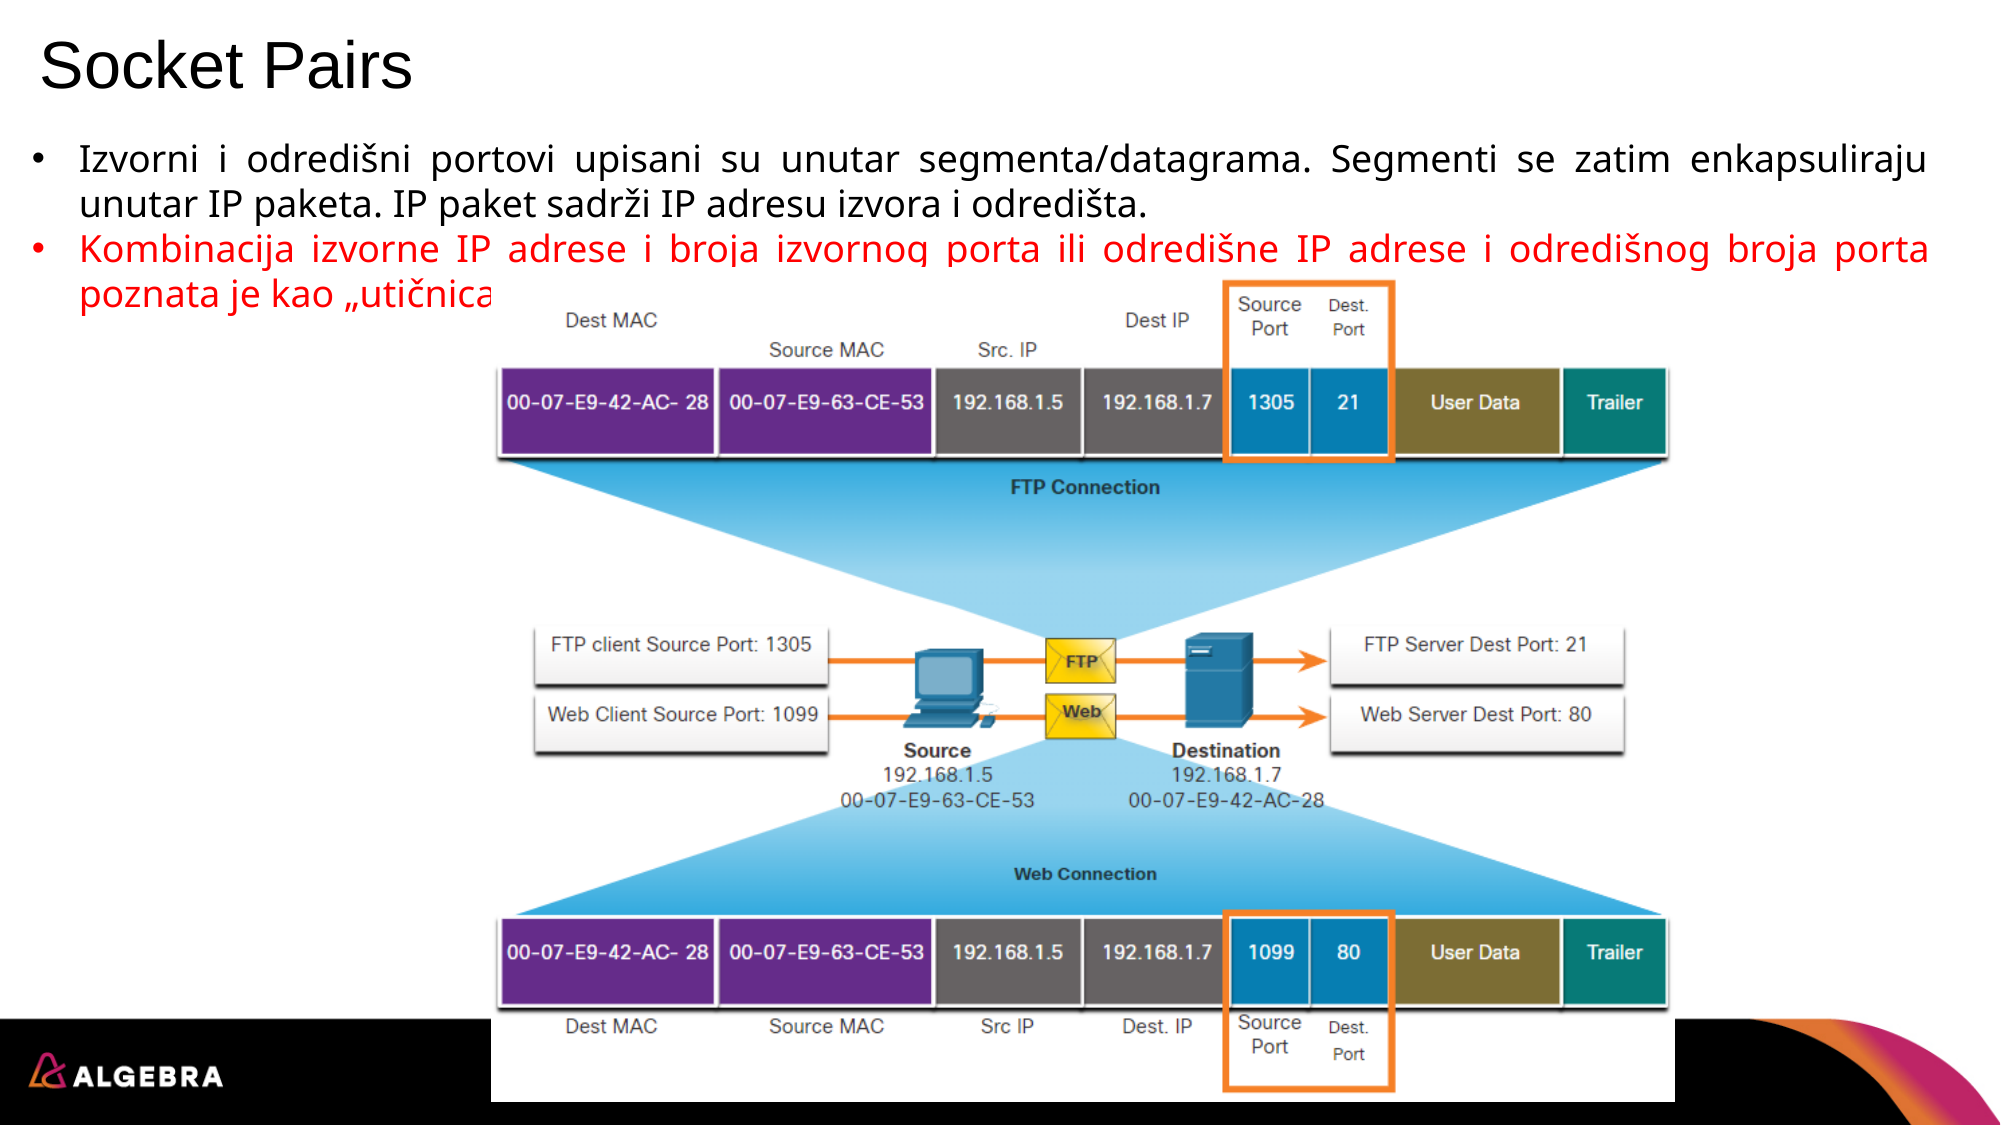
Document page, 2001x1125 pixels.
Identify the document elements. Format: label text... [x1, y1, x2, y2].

title Socket Pairs [39, 23, 1813, 108]
picture [0, 0, 2001, 1125]
text_box Izvorni i odredišni portovi upisani su unutar segmenta/datagrama. Segmenti se zatim enkapsuliraju unutar IP paketa. IP paket sadrži IP adresu izvora i odredišta. Kombinacija izvorne IP adrese i broja izvornog porta ili odredišne ​​IP adrese i odredišnog broja porta poznata je kao „utičnica“ ili „socket“. [17, 127, 1957, 323]
